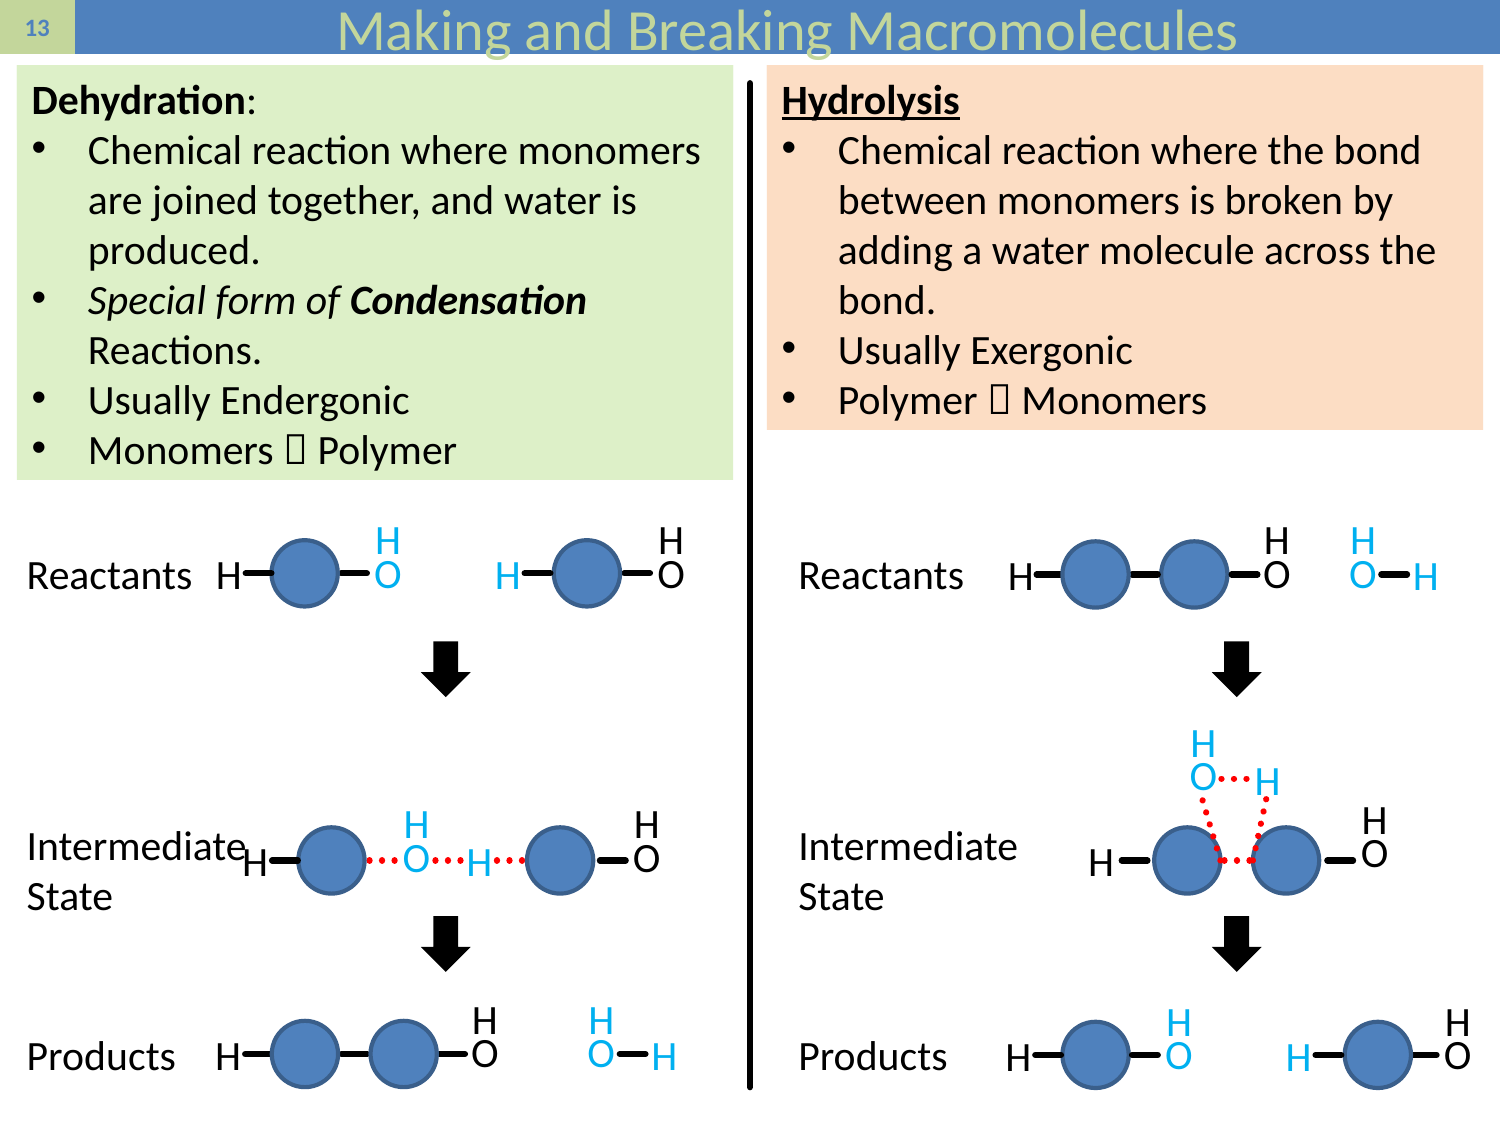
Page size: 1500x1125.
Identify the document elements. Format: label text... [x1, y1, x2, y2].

text_box Reactants [11, 540, 194, 605]
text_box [199, 522, 716, 608]
text_box Products [783, 1021, 984, 1087]
text_box Dehydration: Chemical reaction where monomers are joined together, and water is produced. Special form of Condensation Reactions. Usually Endergonic Monomers  Polymer [16, 65, 734, 480]
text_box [226, 806, 691, 894]
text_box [989, 1003, 1500, 1090]
text_box Intermediate State [11, 811, 281, 927]
text_box Reactants [783, 540, 987, 605]
text_box Hydrolysis Chemical reaction where the bond between monomers is broken by adding a water molecule across the bond. Usually Exergonic Polymer  Monomers [766, 65, 1484, 430]
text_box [199, 1001, 694, 1088]
text_box [1209, 914, 1264, 974]
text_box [1073, 724, 1419, 894]
text_box [1209, 639, 1264, 700]
text_box [418, 639, 473, 700]
text_box Intermediate State [783, 811, 1053, 927]
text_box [992, 522, 1455, 608]
text_box Products [11, 1021, 194, 1087]
title Making and Breaking Macromolecules [75, 0, 1500, 54]
text_box [418, 914, 473, 974]
